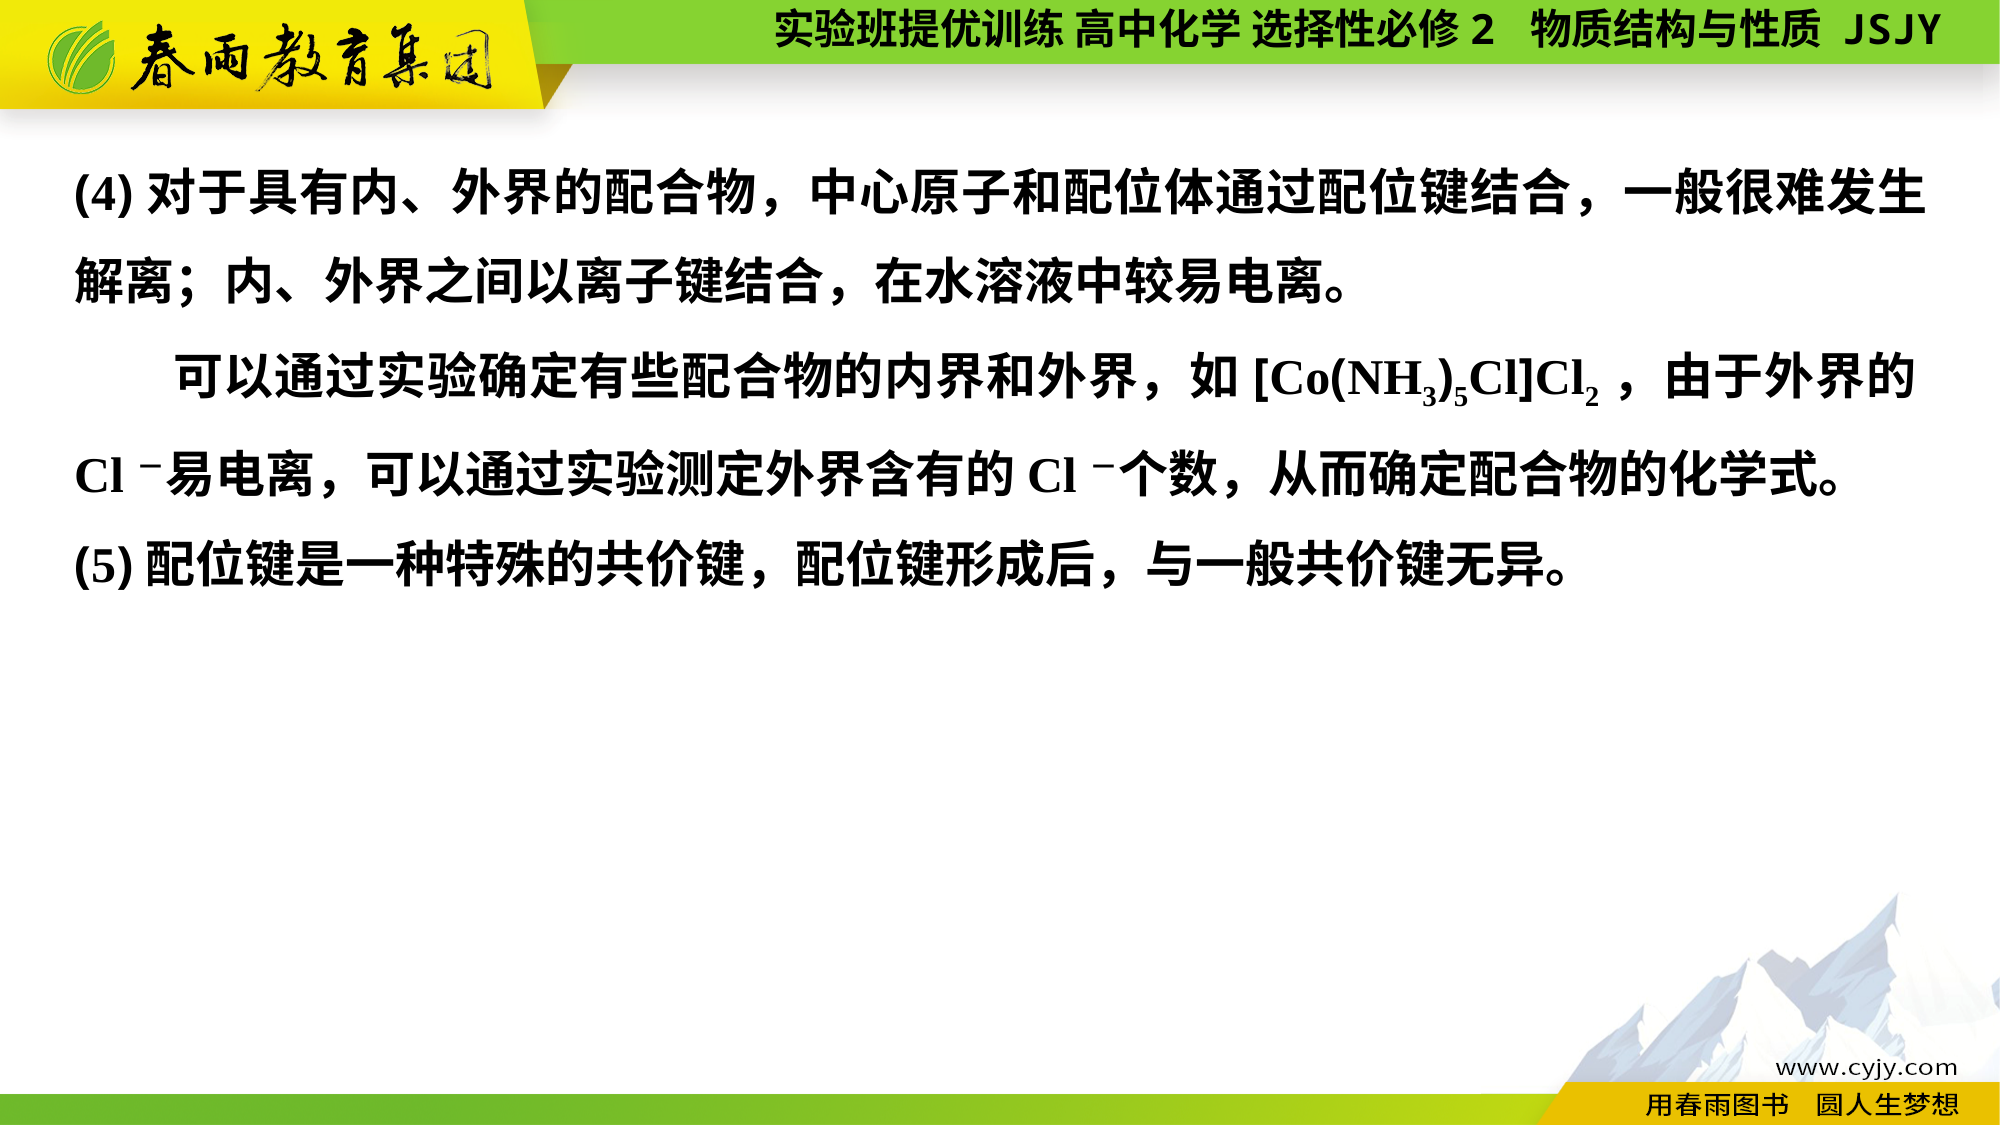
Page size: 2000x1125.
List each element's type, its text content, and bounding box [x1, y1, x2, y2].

list (4)对于具有内、外界的配合物，中心原子和配位体通过配位键结合，一般很难发生解离；内、外界之间以离子键结合，在水溶液中较易电离。 可以通过实验确定有些配合物的内界和外界，如[Co(NH3)5Cl]Cl2，由于外界的Cl－易电离，可以通过实验测定外界含有的Cl－个数，从而确定配合物的化学式。 (5)配位键是一种特殊的共价键，配位键形成后，与一般共价键无异。 [59, 122, 1944, 592]
picture [0, 0, 2000, 1125]
